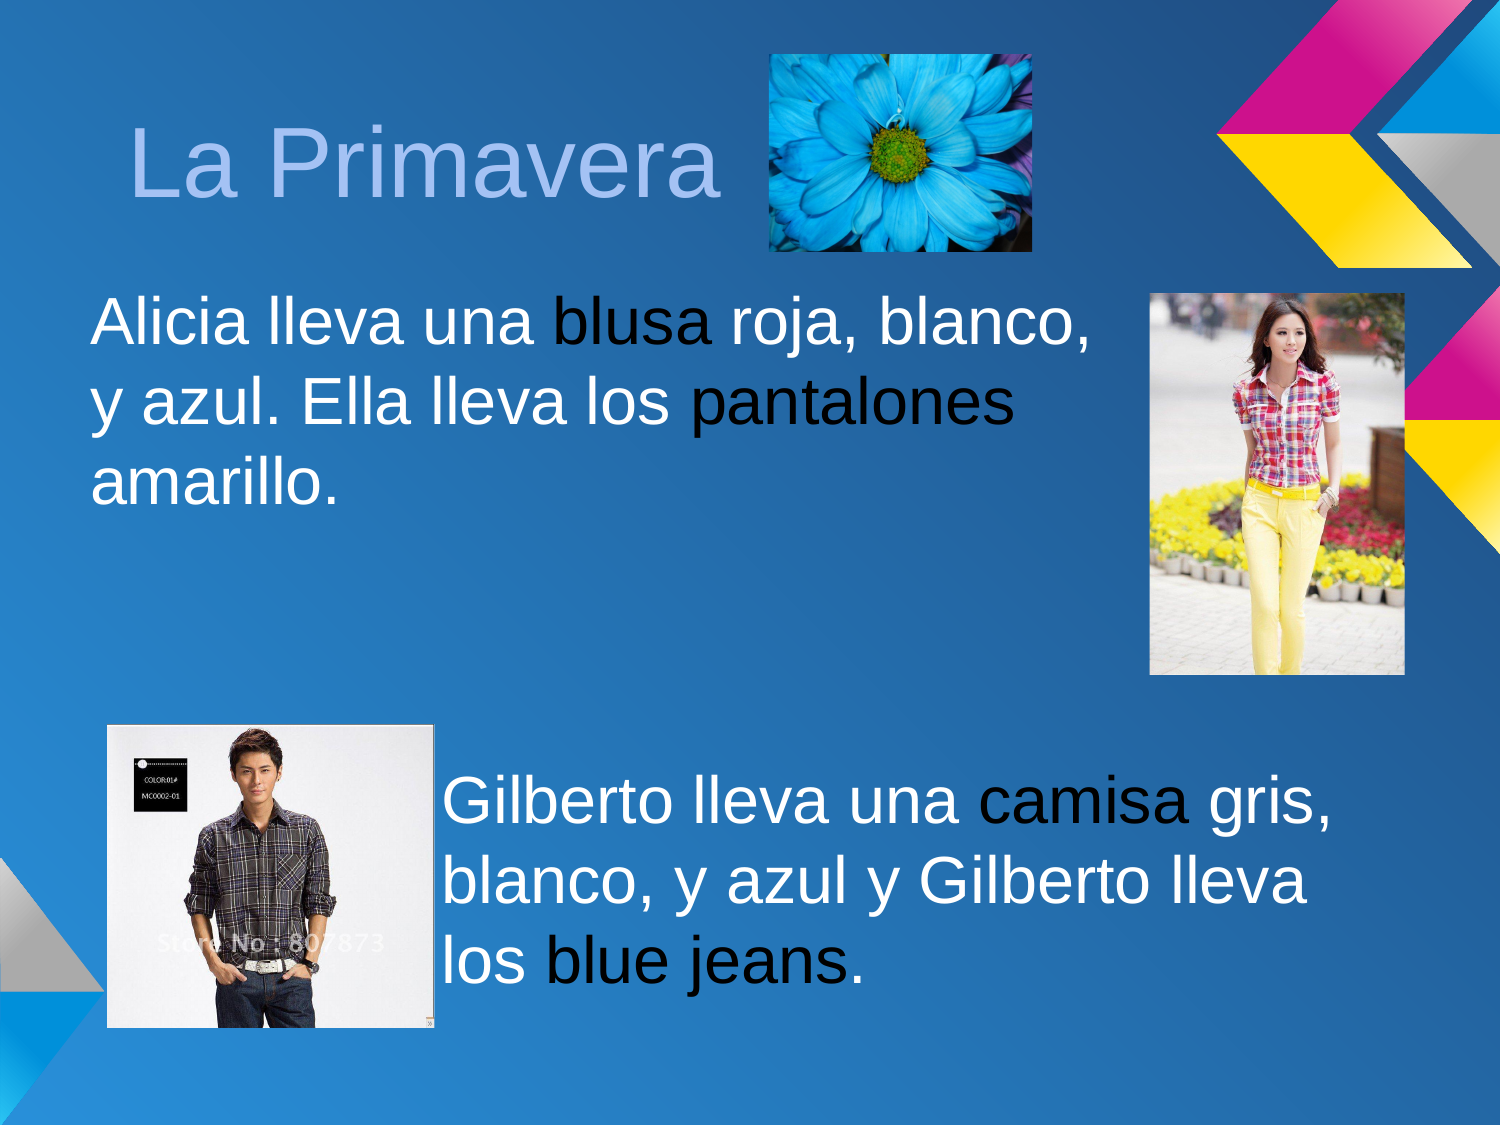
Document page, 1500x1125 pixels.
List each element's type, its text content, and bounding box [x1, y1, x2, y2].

text_box [768, 54, 1033, 252]
list Alicia lleva una blusa roja, blanco, y azul. Ella lleva los pantalones amarillo. Gilberto lleva una camisa gris, blanco, y azul y Gilberto lleva los blue jeans. [74, 262, 1426, 1093]
text_box [1149, 293, 1405, 675]
text_box [107, 724, 435, 1028]
title La Primavera [74, 14, 1204, 233]
